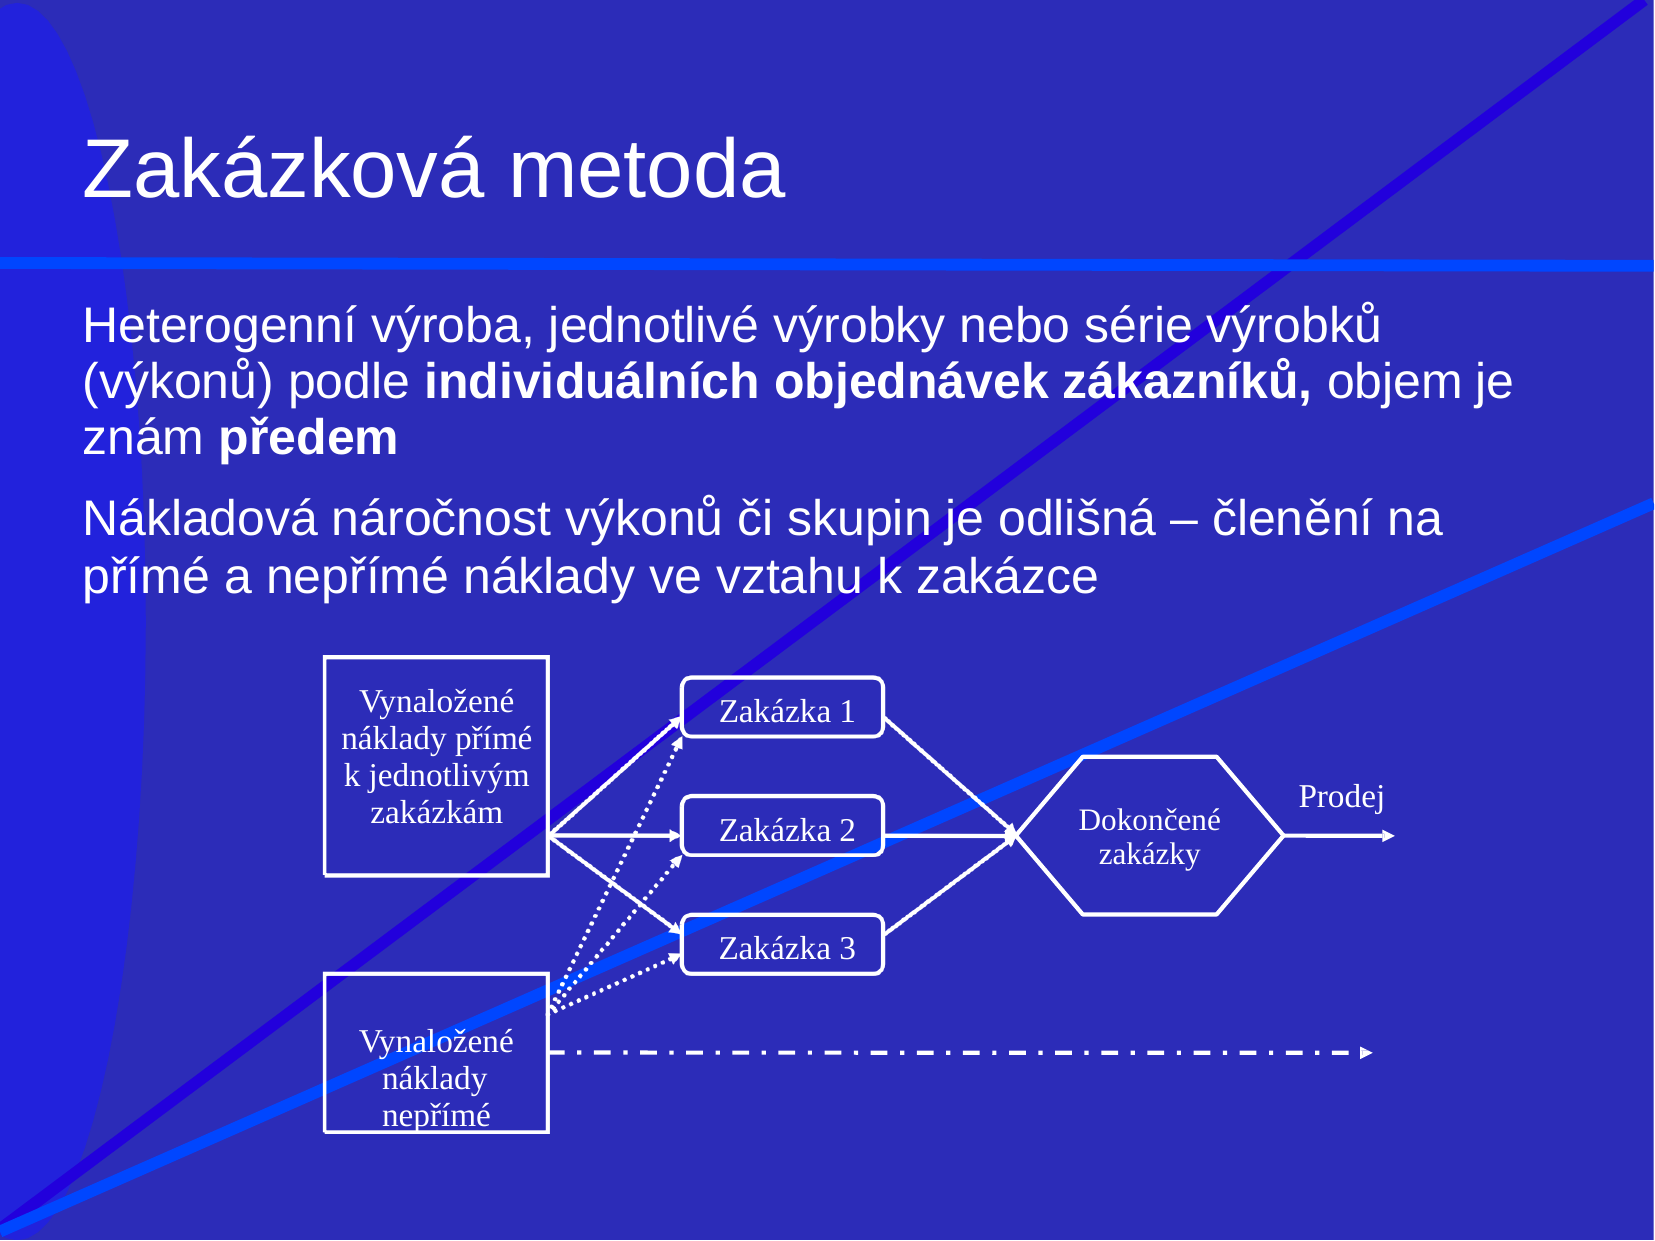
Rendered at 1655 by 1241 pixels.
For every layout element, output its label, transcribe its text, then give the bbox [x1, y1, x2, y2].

text_box Zakázka 2 [716, 807, 859, 848]
text_box [1239, 1050, 1257, 1055]
text_box [870, 1050, 888, 1055]
text_box [1101, 1050, 1119, 1055]
text_box Prodej [1296, 773, 1388, 814]
text_box [322, 655, 1017, 1134]
text_box [1055, 1050, 1072, 1055]
text_box [686, 1050, 703, 1055]
text_box [732, 1050, 750, 1055]
title Zakázková metoda [80, 64, 1574, 296]
text_box [1285, 1050, 1303, 1055]
text_box Zakázka 1 [716, 689, 859, 730]
text_box [962, 1050, 980, 1055]
text_box [1147, 1050, 1165, 1055]
text_box [1015, 756, 1283, 915]
text_box [1283, 829, 1395, 843]
text_box [1193, 1050, 1211, 1055]
text_box [593, 1050, 611, 1055]
text_box [916, 1050, 934, 1055]
text_box [1331, 1050, 1349, 1055]
text_box Vynaložené náklady přímé k jednotlivým zakázkám [338, 682, 534, 832]
text_box [640, 1050, 657, 1055]
text_box [1360, 1046, 1373, 1060]
text_box [778, 1050, 796, 1055]
text_box [824, 1050, 842, 1055]
text_box [1009, 1050, 1026, 1055]
text_box [547, 1050, 565, 1055]
list Heterogenní výroba, jednotlivé výrobky nebo série výrobků (výkonů) podle individuálních objednávek zákazníků, objem je znám předem Nákladová náročnost výkonů či skupin je odlišná – členění na přímé a nepřímé náklady ve vztahu k zakázce [80, 296, 1574, 1002]
text_box Dokončené zakázky [1076, 801, 1224, 872]
text_box Zakázka 3 Vynaložené náklady nepřímé [356, 926, 859, 1134]
